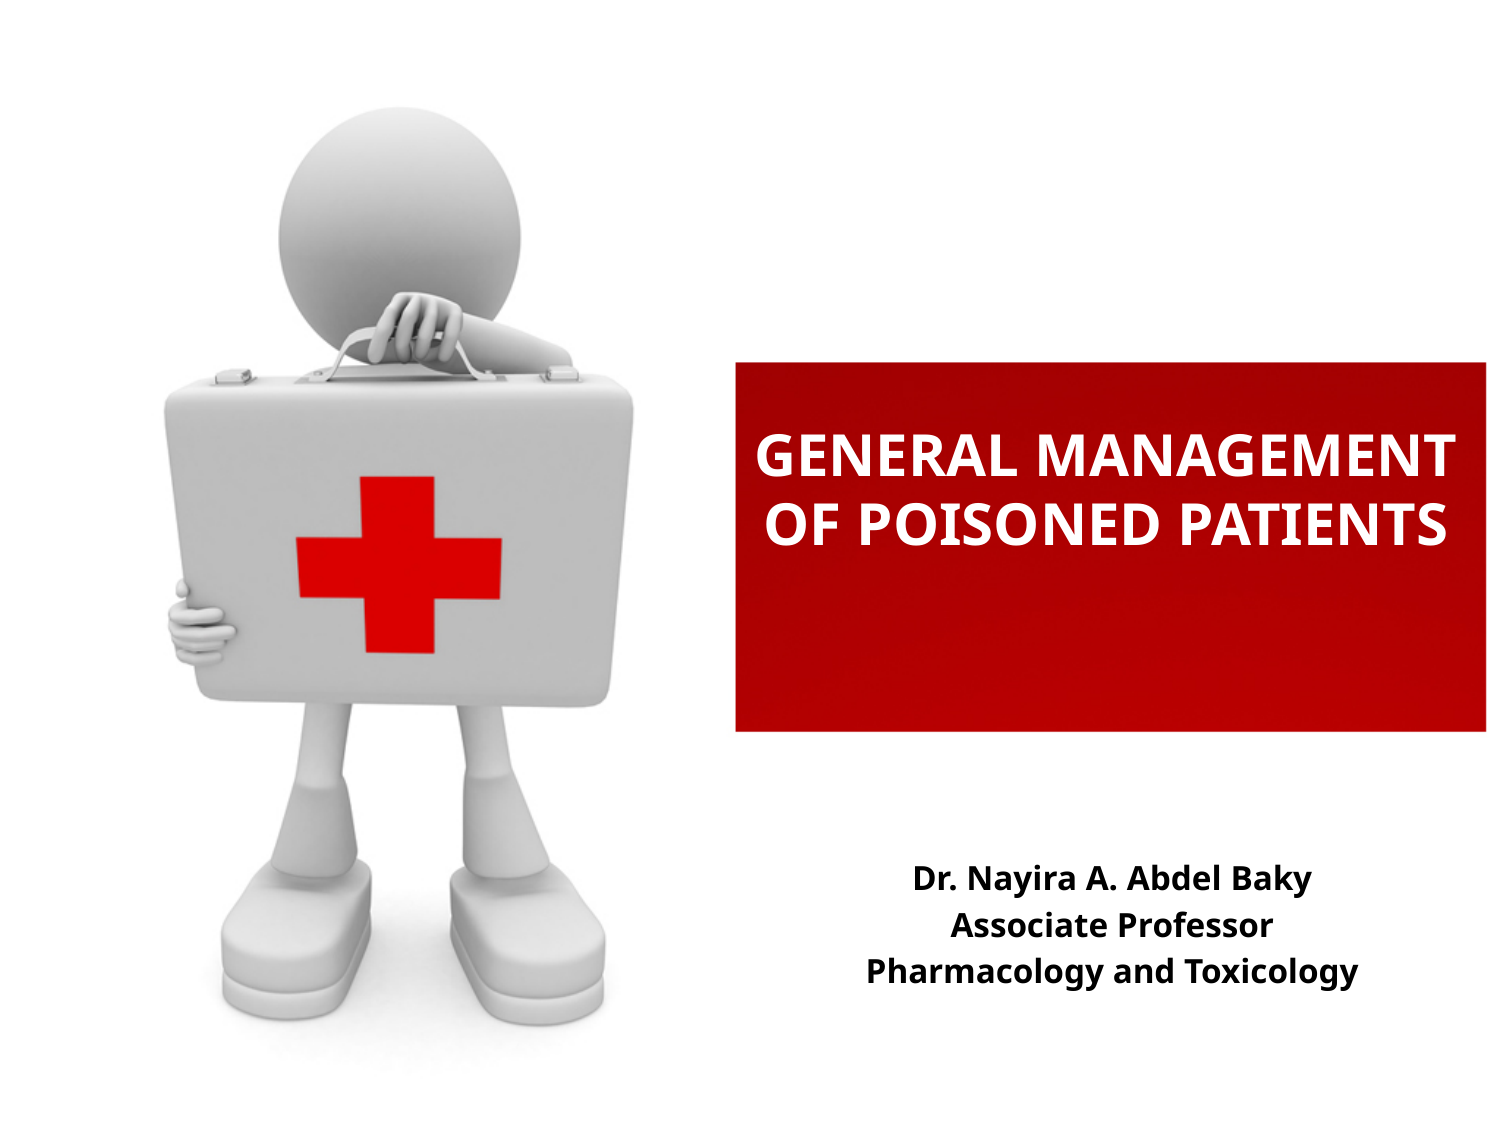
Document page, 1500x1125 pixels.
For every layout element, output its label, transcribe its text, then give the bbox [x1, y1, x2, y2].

picture [0, 0, 1500, 1125]
subtitle Dr. Nayira A. Abdel Baky Associate Professor Pharmacology and Toxicology [762, 849, 1463, 1000]
title GENERAL MANAGEMENT OF POISONED PATIENTS [737, 399, 1475, 576]
